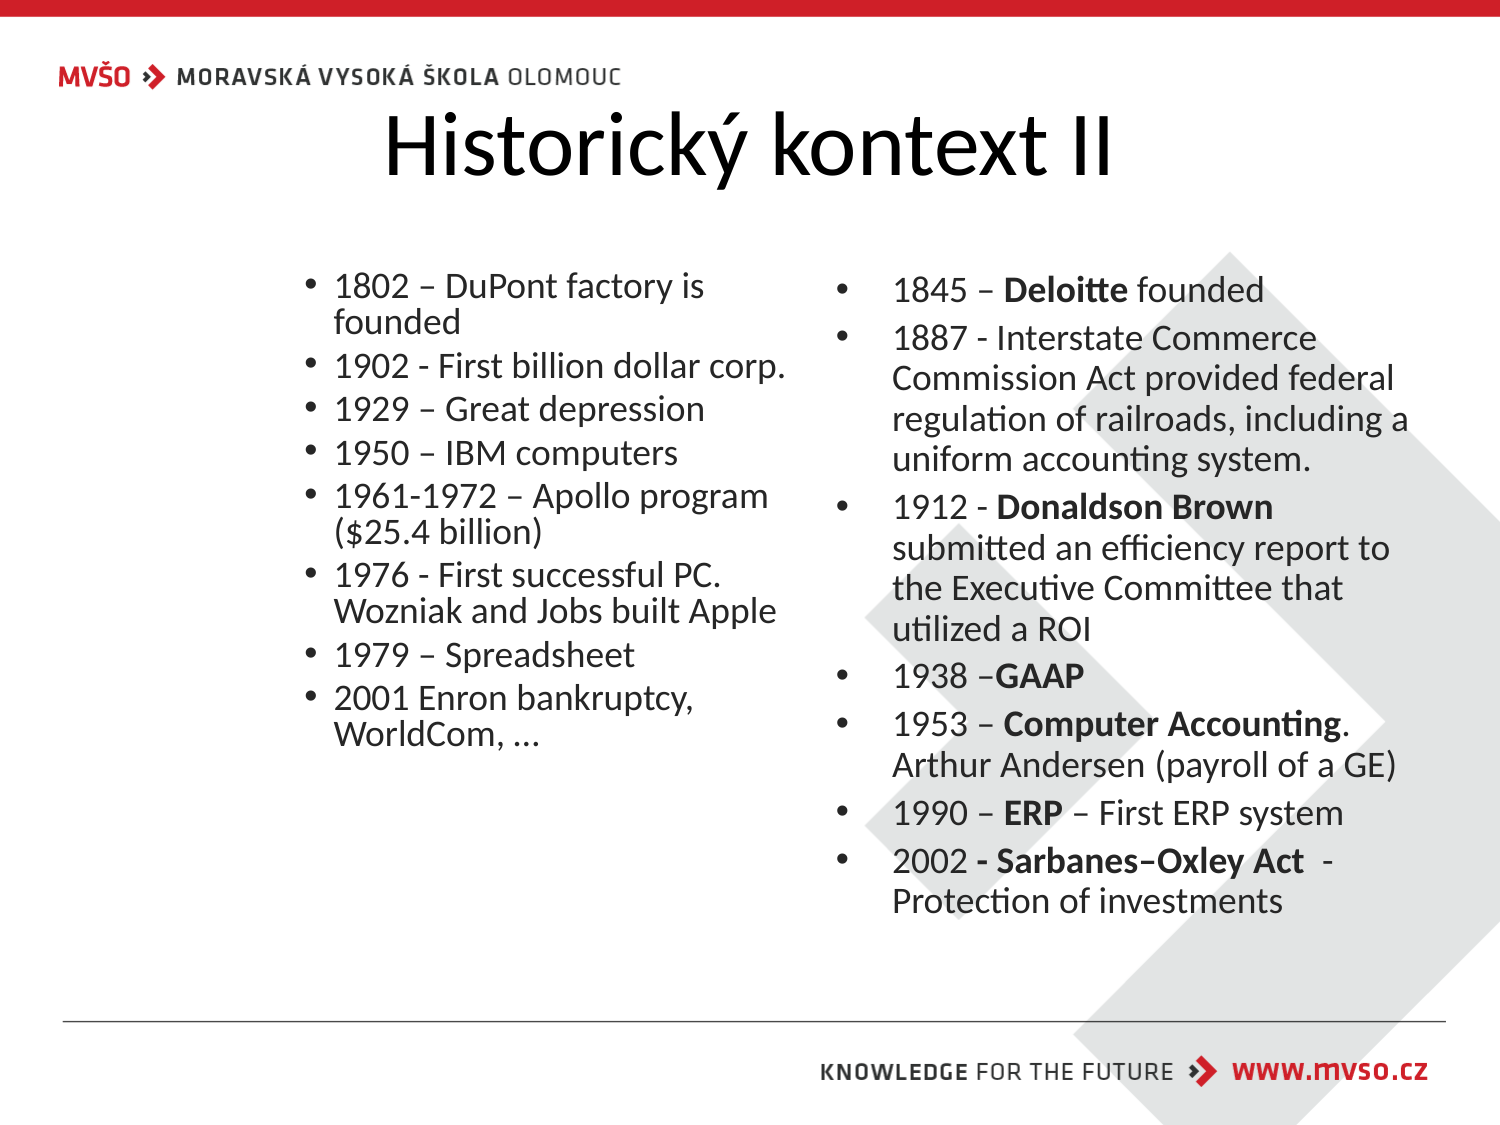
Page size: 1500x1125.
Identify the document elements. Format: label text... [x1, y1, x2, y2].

title Historický kontext II [75, 45, 1425, 233]
list 1802 – DuPont factory is founded 1902 - First billion dollar corp. 1929 – Great depression 1950 – IBM computers 1961-1972 – Apollo program ($25.4 billion) 1976 - First successful PC. Wozniak and Jobs built Apple 1979 – Spreadsheet 2001 Enron bankruptcy, WorldCom, … [289, 262, 820, 1005]
picture [0, 0, 1500, 1125]
list 1845 – Deloitte founded 1887 - Interstate Commerce Commission Act provided federal regulation of railroads, including a uniform accounting system. 1912 - Donaldson Brown submitted an efficiency report to the Executive Committee that utilized a ROI 1938 –GAAP 1953 – Computer Accounting. Arthur Andersen (payroll of a GE) 1990 – ERP – First ERP system 2002 - Sarbanes–Oxley Act - Protection of investments [820, 262, 1425, 1005]
